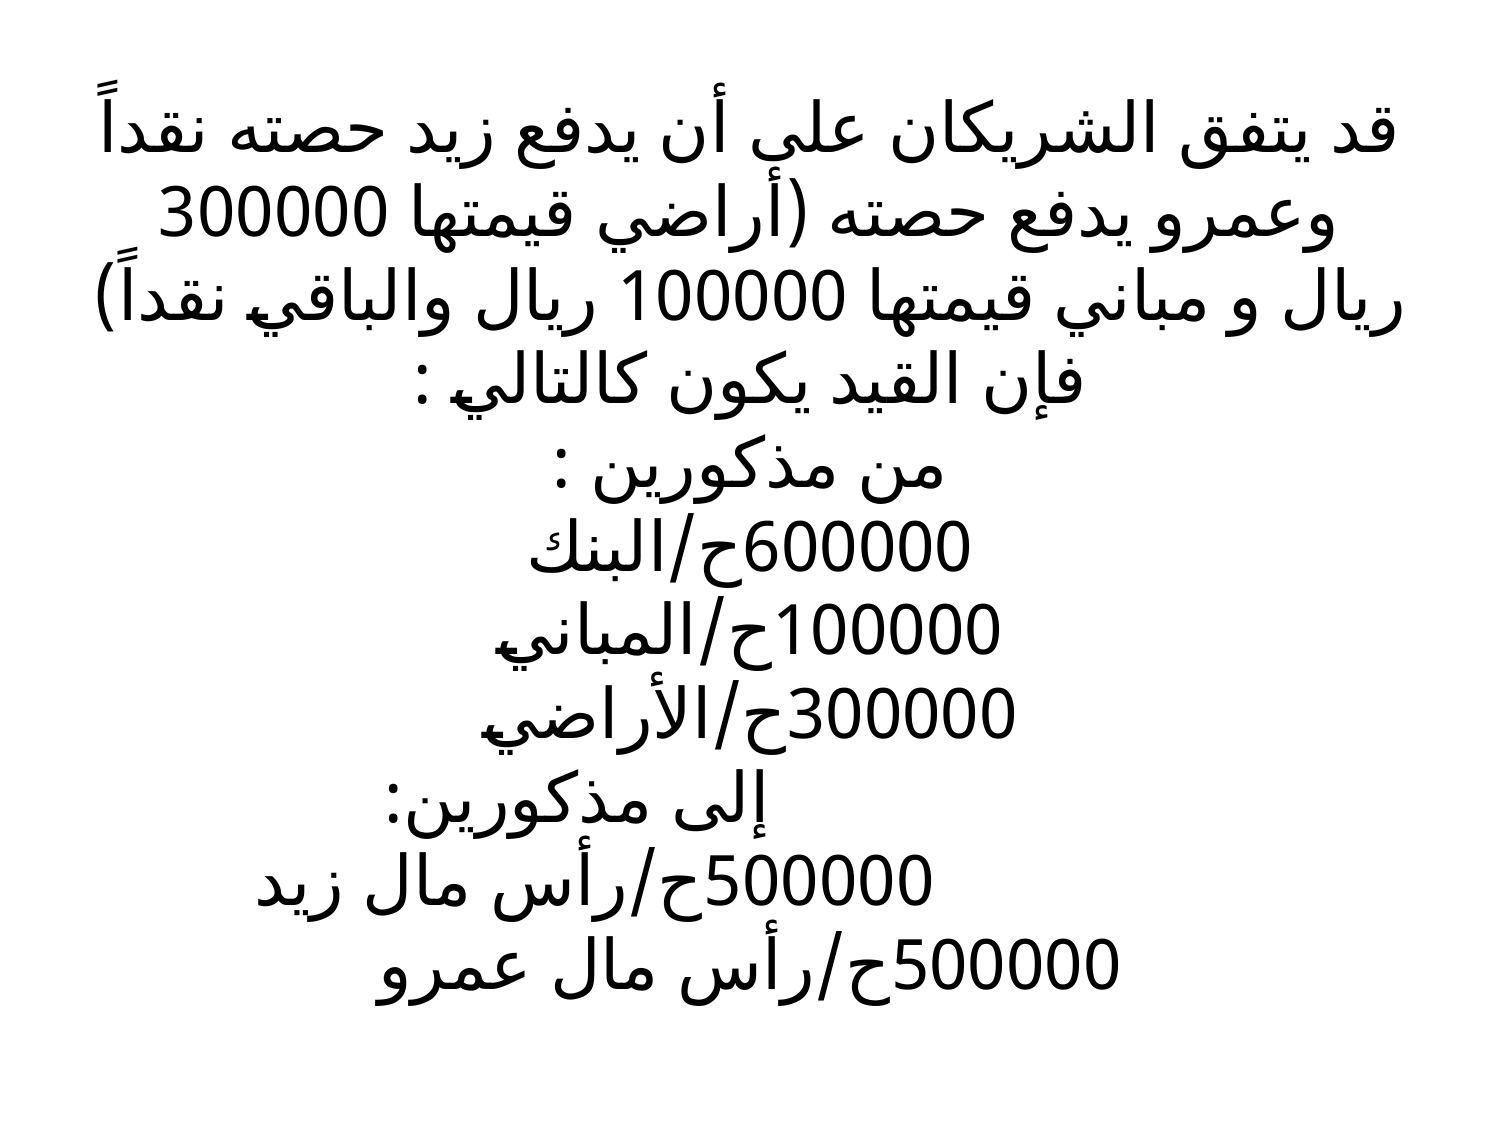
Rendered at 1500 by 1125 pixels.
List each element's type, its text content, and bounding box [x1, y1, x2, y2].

title قد يتفق الشريكان على أن يدفع زيد حصته نقداً وعمرو يدفع حصته (أراضي قيمتها 300000 ريال و مباني قيمتها 100000 ريال والباقي نقداً) فإن القيد يكون كالتالي : من مذكورين : 600000ح/البنك 100000ح/المباني 300000ح/الأراضي إلى مذكورين: 500000ح/رأس مال زيد 500000ح/رأس مال عمرو [75, 45, 1425, 1125]
